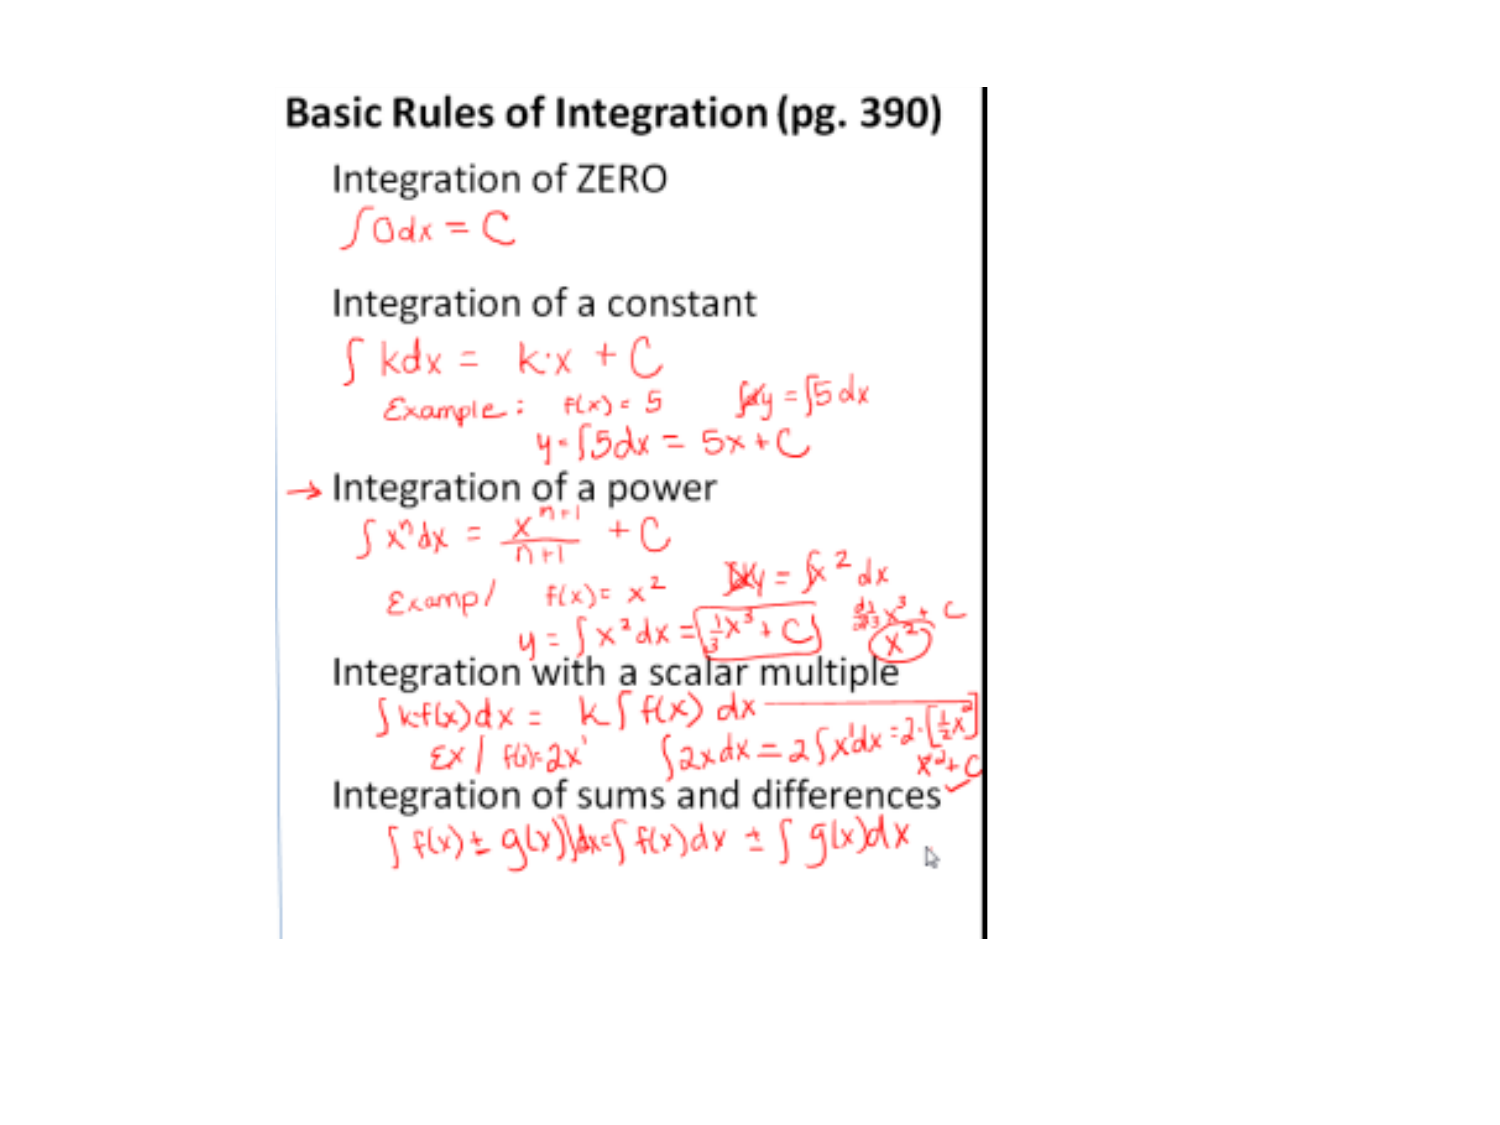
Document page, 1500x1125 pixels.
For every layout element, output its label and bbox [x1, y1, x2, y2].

picture [274, 87, 988, 939]
